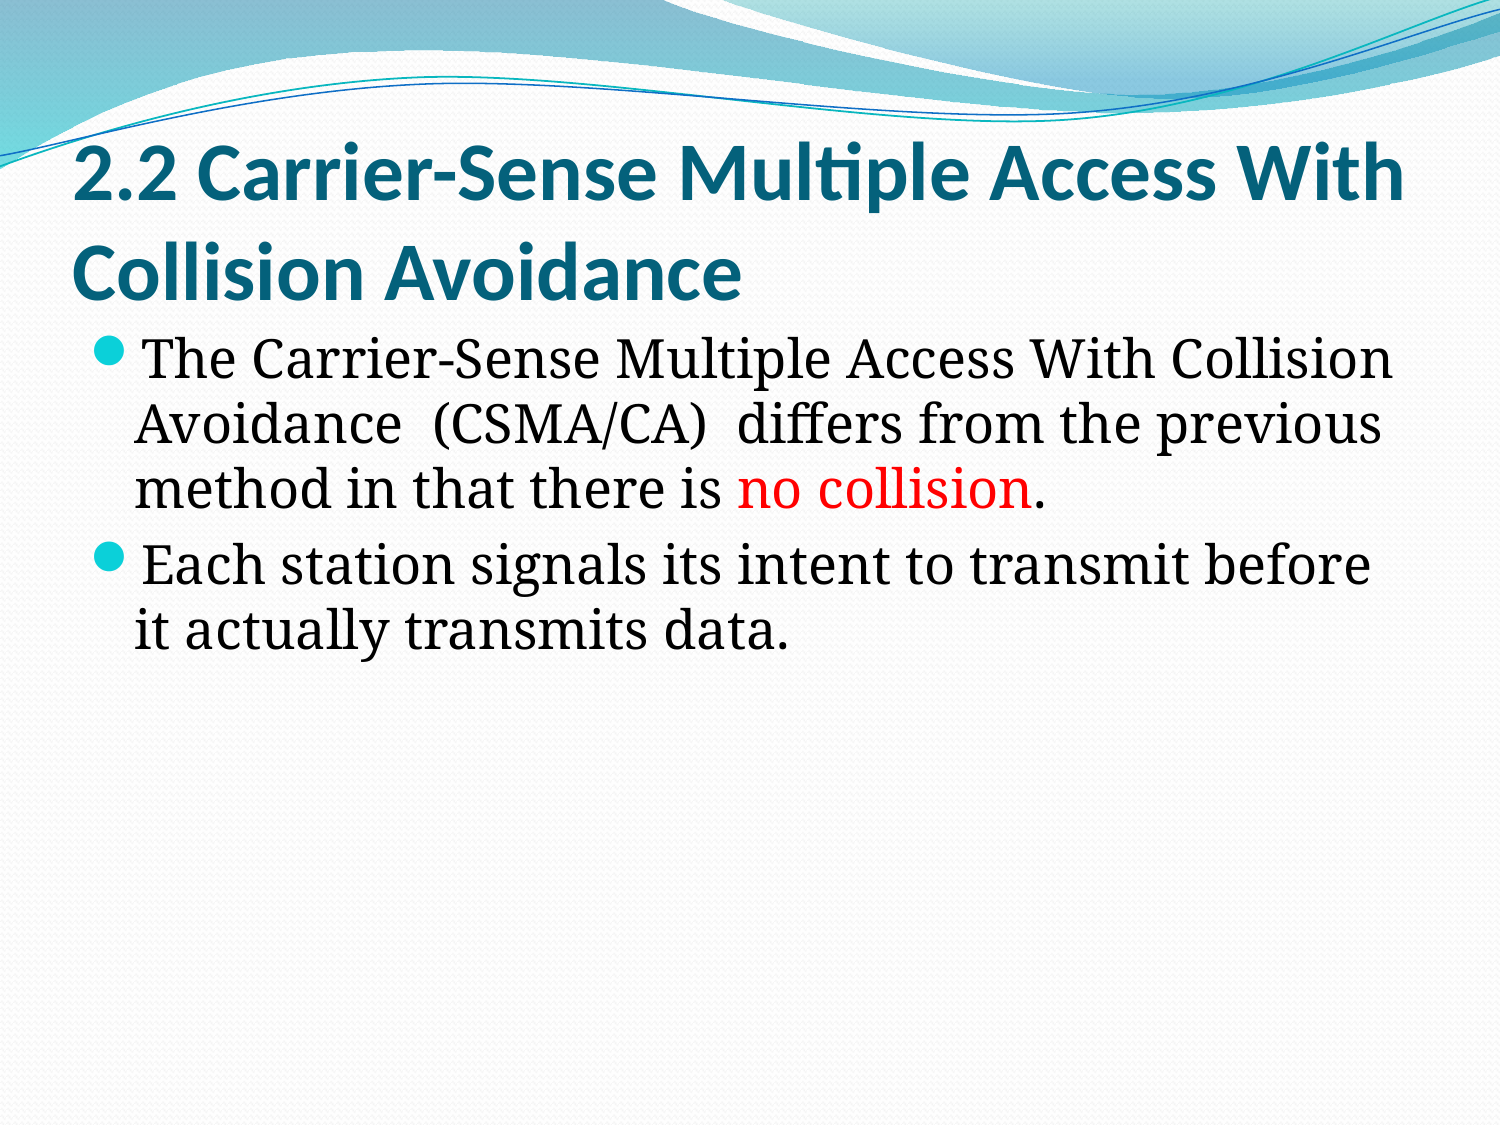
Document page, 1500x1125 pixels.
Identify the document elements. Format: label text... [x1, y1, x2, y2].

list The Carrier-Sense Multiple Access With Collision Avoidance (CSMA/CA) differs from the previous method in that there is no collision. Each station signals its intent to transmit before it actually transmits data. [75, 317, 1425, 1038]
title 2.2 Carrier-Sense Multiple Access With Collision Avoidance [72, 129, 1423, 318]
